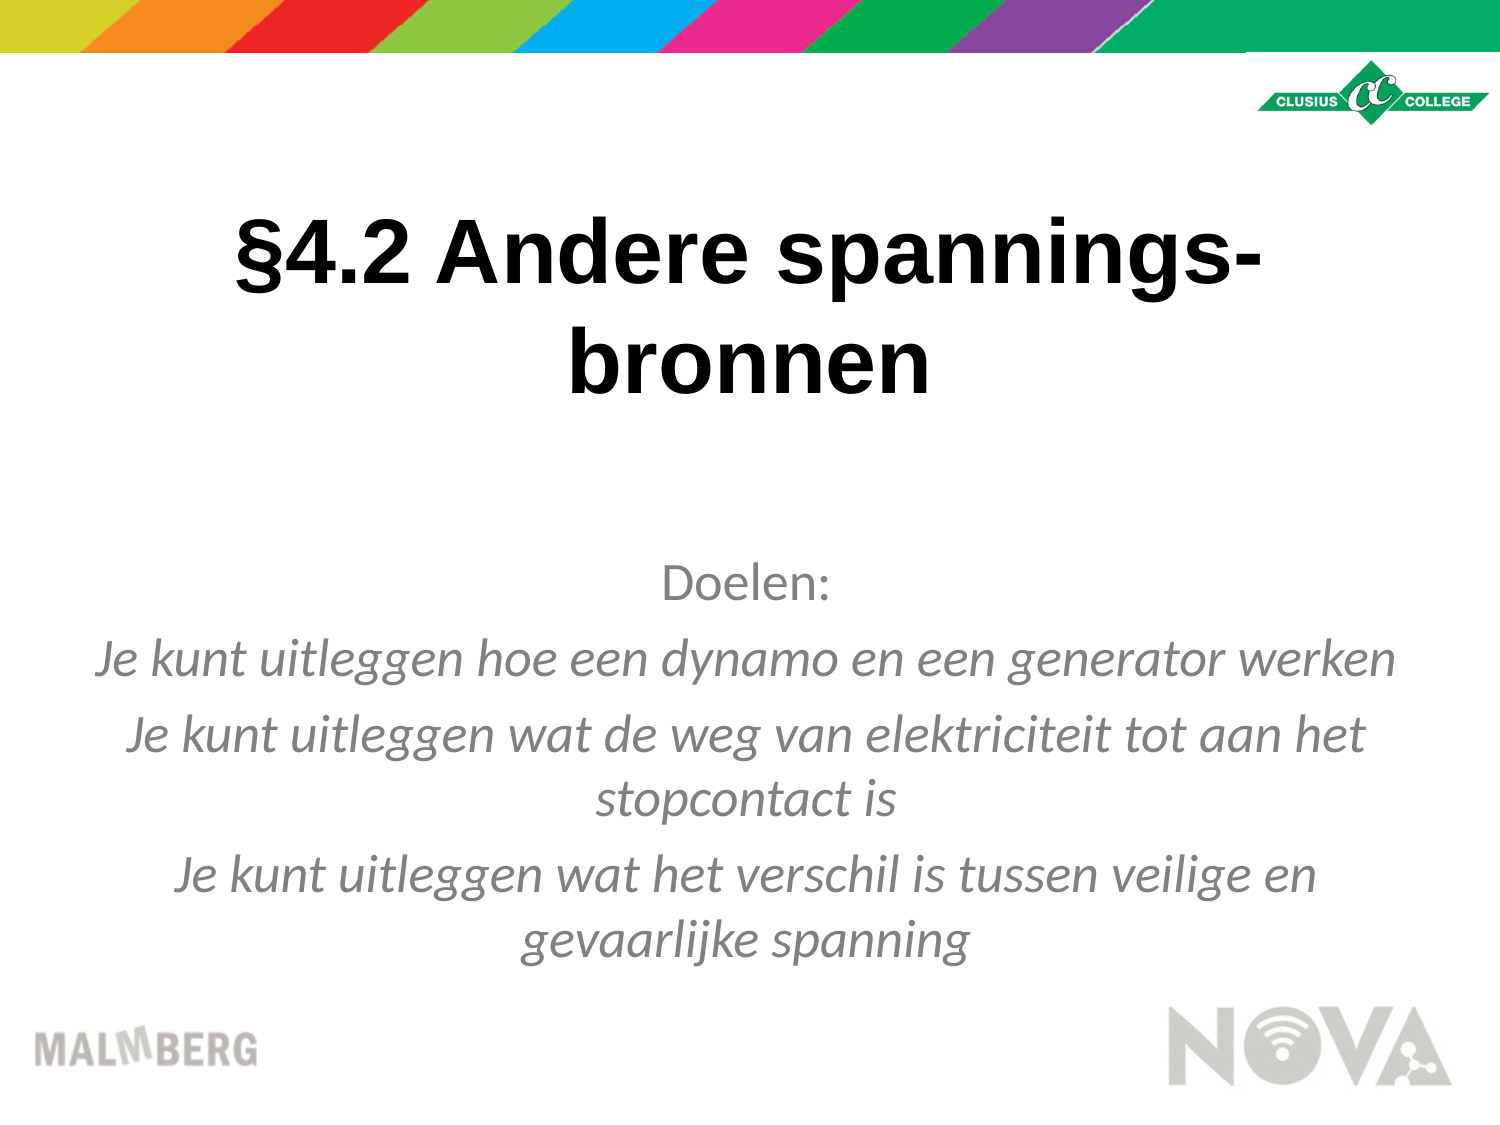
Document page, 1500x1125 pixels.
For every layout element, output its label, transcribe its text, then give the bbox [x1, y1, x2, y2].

picture [658, 0, 1500, 133]
picture [1164, 984, 1459, 1108]
picture [0, 0, 573, 53]
picture [34, 1024, 260, 1068]
title §4.2 Andere spannings-bronnen [64, 181, 1436, 423]
subtitle Doelen: Je kunt uitleggen hoe een dynamo en een generator werken Je kunt uitleggen wat de weg van elektriciteit tot aan het stopcontact is Je kunt uitleggen wat het verschil is tussen veilige en gevaarlijke spanning [34, 538, 1459, 985]
